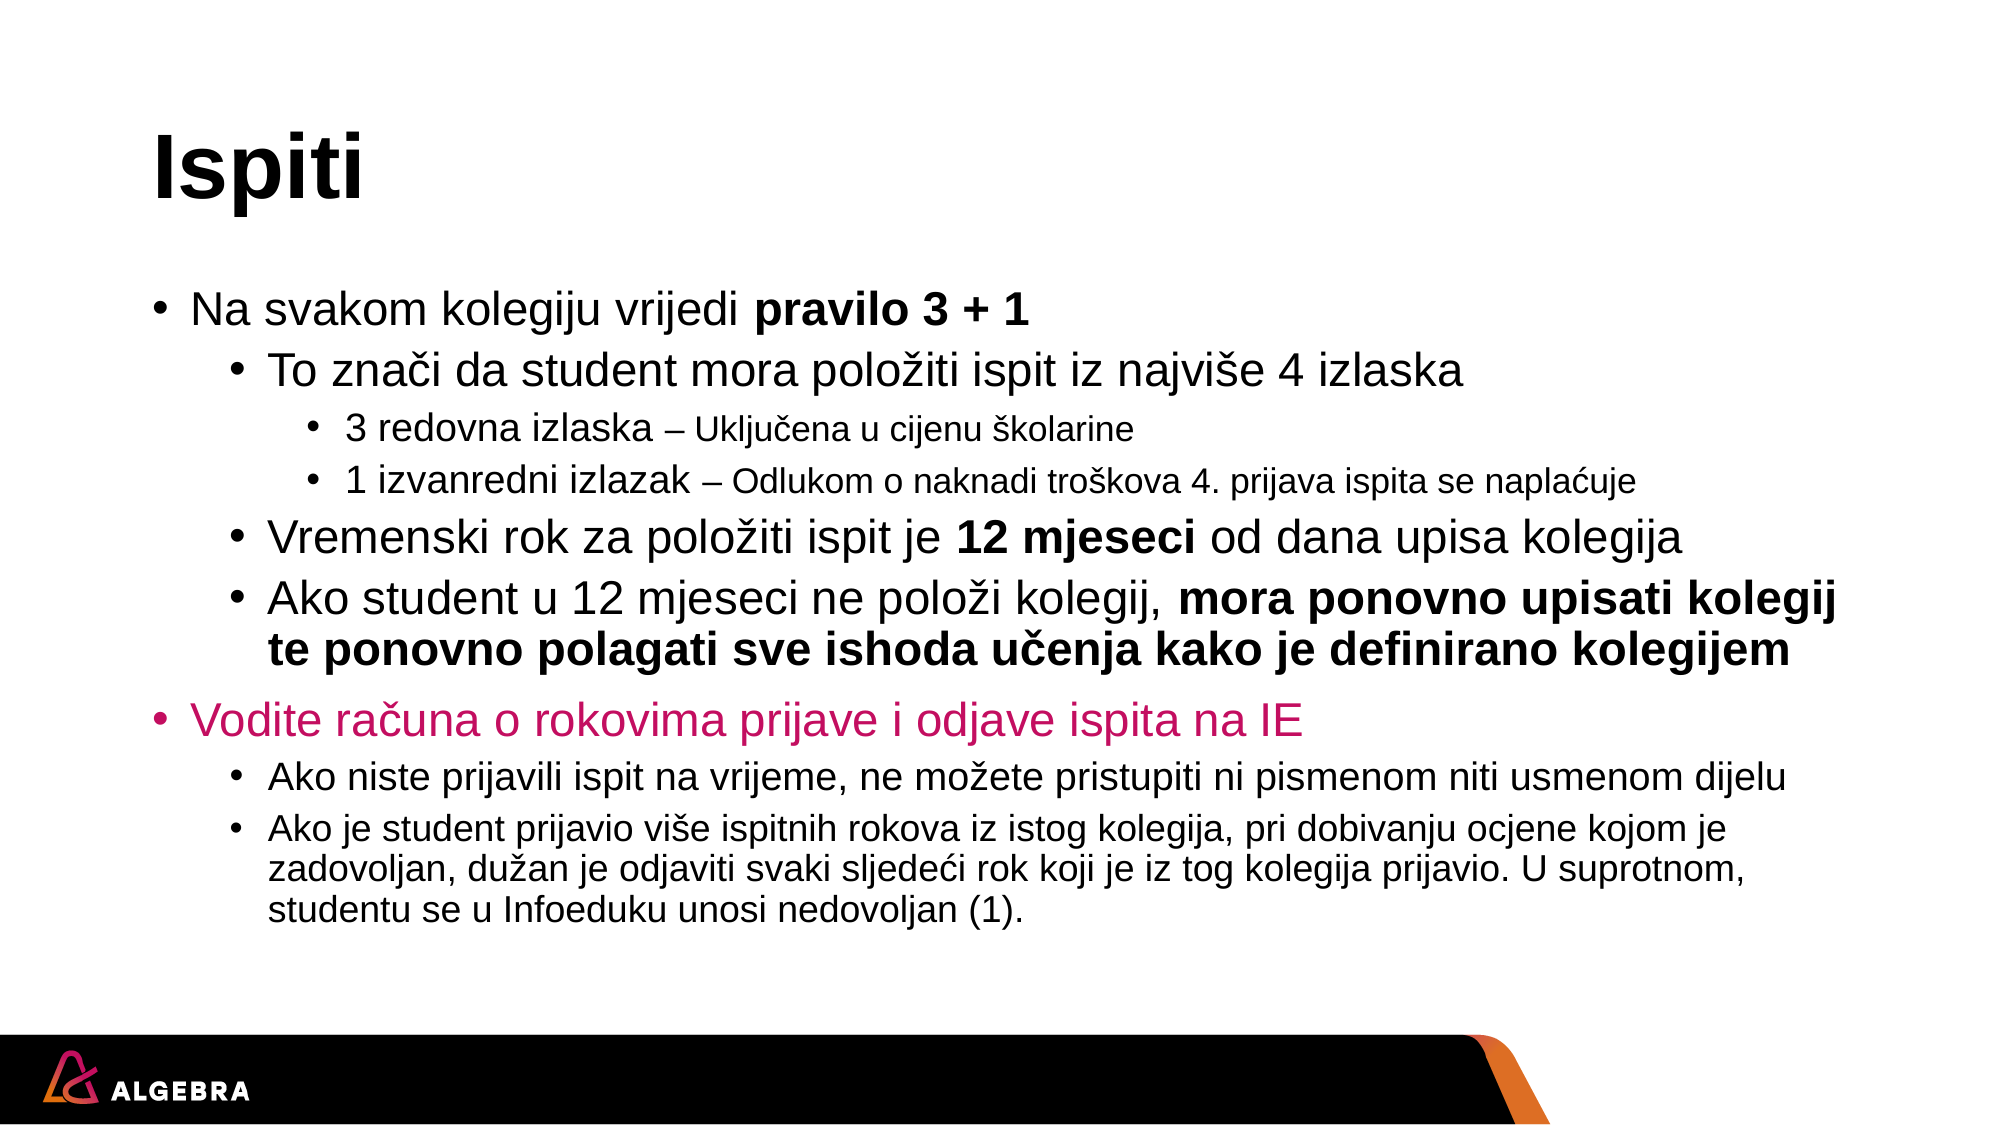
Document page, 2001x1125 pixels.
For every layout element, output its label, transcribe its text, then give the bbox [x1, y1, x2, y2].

picture [0, 1034, 1733, 1125]
title Ispiti [137, 59, 1863, 277]
list Na svakom kolegiju vrijedi pravilo 3 + 1 To znači da student mora položiti ispit iz najviše 4 izlaska 3 redovna izlaska – Uključena u cijenu školarine 1 izvanredni izlazak – Odlukom o naknadi troškova 4. prijava ispita se naplaćuje Vremenski rok za položiti ispit je 12 mjeseci od dana upisa kolegija Ako student u 12 mjeseci ne položi kolegij, mora ponovno upisati kolegij te ponovno polagati sve ishoda učenja kako je definirano kolegijem Vodite računa o rokovima prijave i odjave ispita na IE Ako niste prijavili ispit na vrijeme, ne možete pristupiti ni pismenom niti usmenom dijelu Ako je student prijavio više ispitnih rokova iz istog kolegija, pri dobivanju ocjene kojom je zadovoljan, dužan je odjaviti svaki sljedeći rok koji je iz tog kolegija prijavio. U suprotnom, studentu se u Infoeduku unosi nedovoljan (1). [137, 277, 1863, 992]
